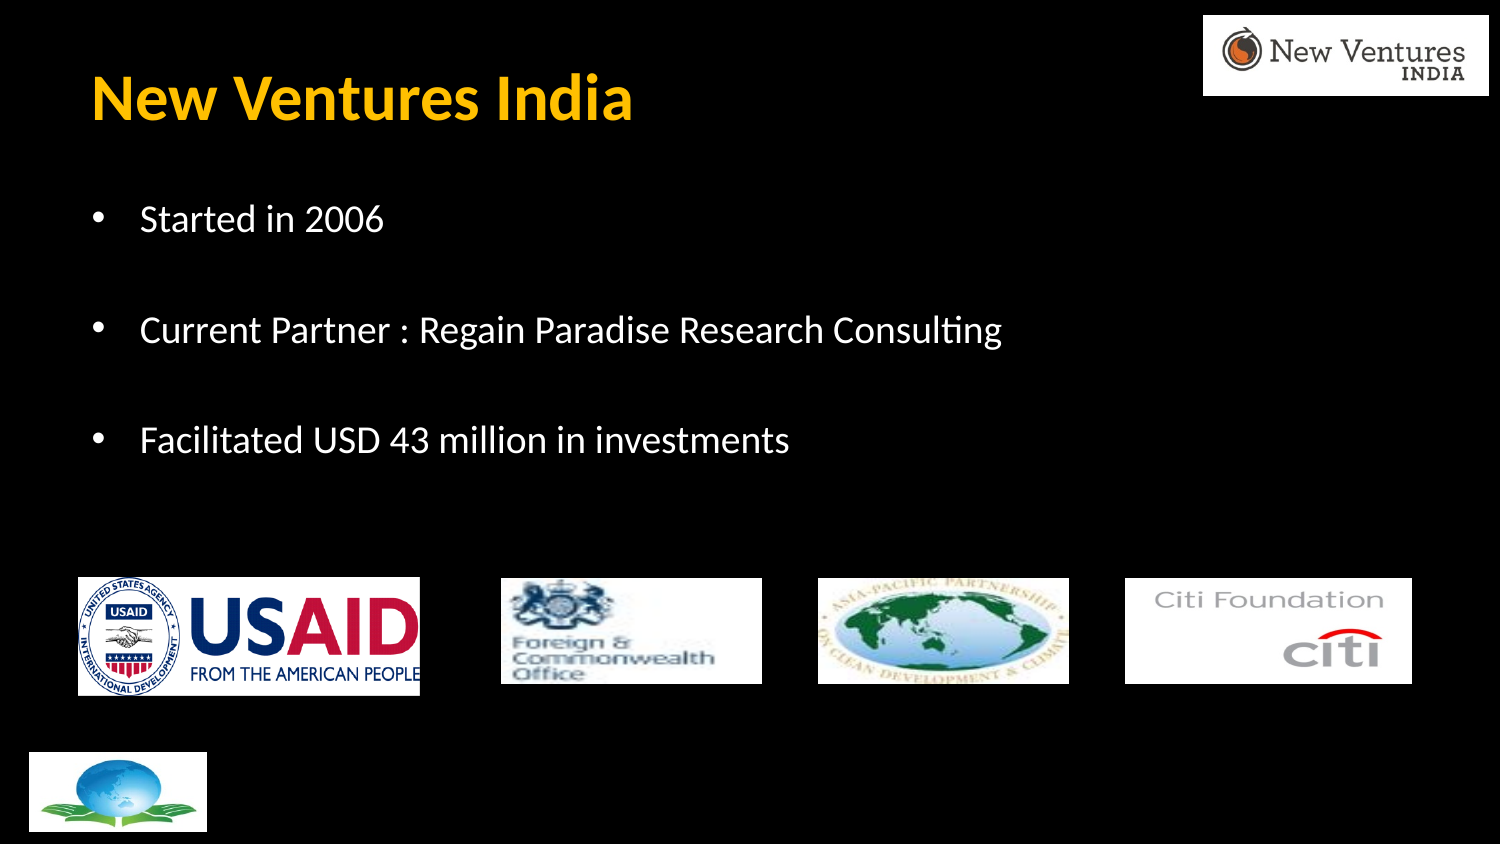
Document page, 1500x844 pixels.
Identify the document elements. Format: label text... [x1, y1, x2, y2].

picture [817, 578, 1070, 684]
picture [501, 578, 762, 684]
picture [1124, 578, 1412, 684]
picture [29, 752, 207, 832]
list Started in 2006 Current Partner : Regain Paradise Research Consulting Facilitated USD 43 million in investments [76, 185, 1427, 470]
picture [78, 576, 420, 696]
title New Ventures India [76, 23, 1176, 164]
picture [1203, 15, 1489, 96]
